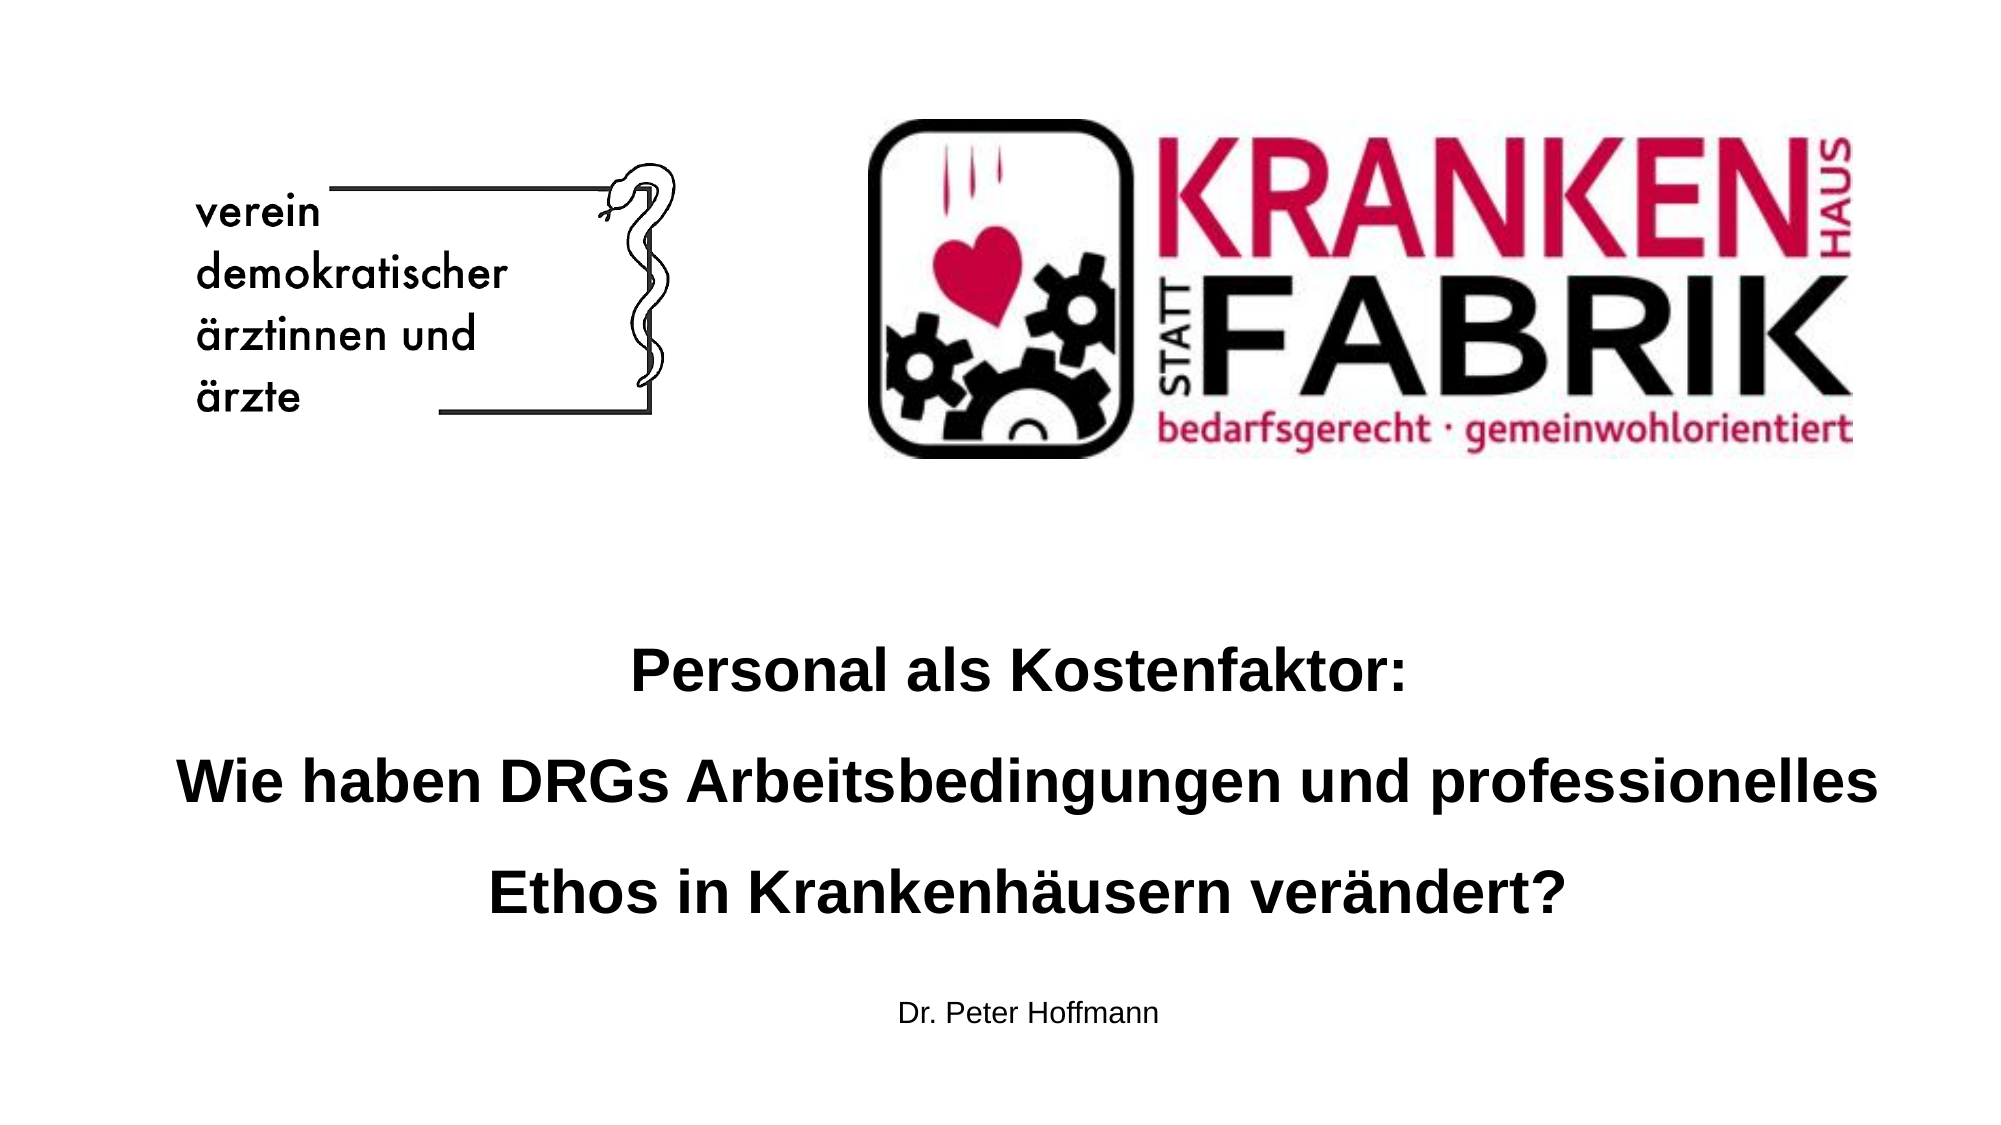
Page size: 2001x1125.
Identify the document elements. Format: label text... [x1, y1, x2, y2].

title Personal als Kostenfaktor: Wie haben DRGs Arbeitsbedingungen und professionelles Ethos in Krankenhäusern verändert? Dr. Peter Hoffmann [126, 578, 1931, 1038]
picture [868, 119, 1853, 459]
picture [194, 156, 680, 420]
